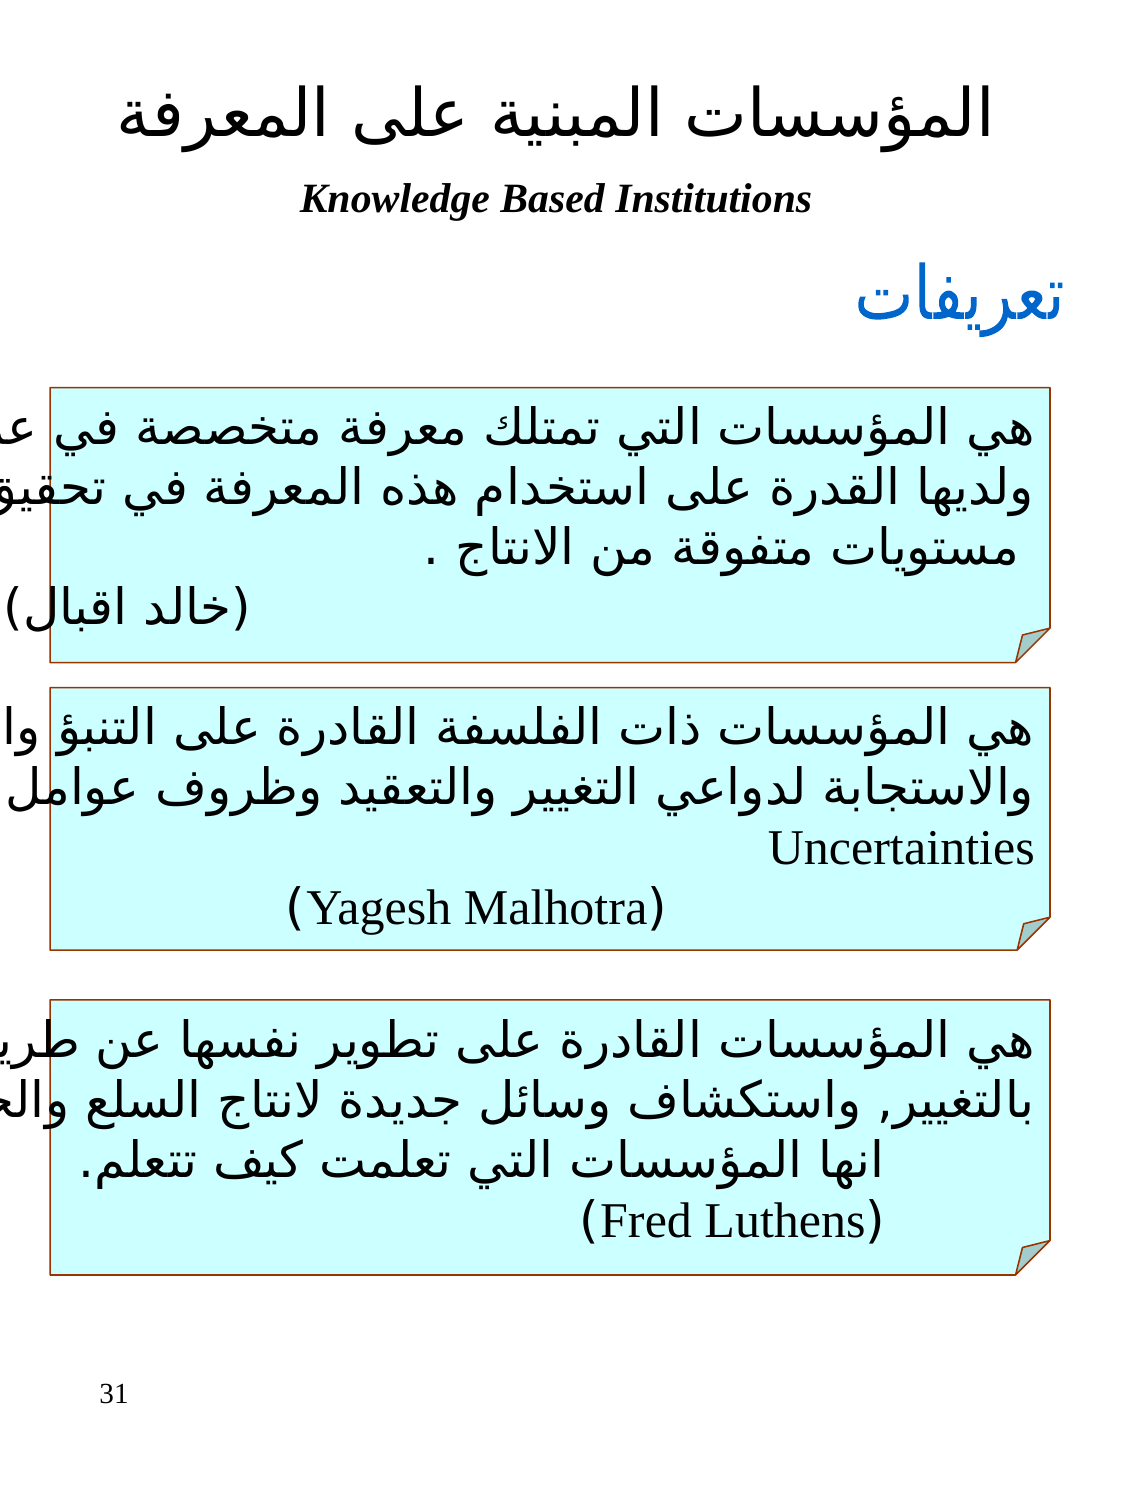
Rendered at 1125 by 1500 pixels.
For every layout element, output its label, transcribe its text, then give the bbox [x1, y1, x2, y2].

text_box هي المؤسسات ذات الفلسفة القادرة على التنبؤ والتصرف والاستجابة لدواعي التغيير والتعقيد وظروف عوامل عدم اليقين Uncertainties (Yagesh Malhotra) [50, 687, 1051, 951]
slide_number 31 [84, 1366, 319, 1467]
text_box هي المؤسسات القادرة على تطوير نفسها عن طريق التنبؤ بالتغيير, واستكشاف وسائل جديدة لانتاج السلع والخدمات. انها المؤسسات التي تعلمت كيف تتعلم. (Fred Luthens) [50, 999, 1051, 1276]
text_box هي المؤسسات التي تمتلك معرفة متخصصة في عملها, ولديها القدرة على استخدام هذه المعرفة في تحقيق مستويات متفوقة من الانتاج . (خالد اقبال) [50, 387, 1051, 663]
text_box المؤسسات المبنية على المعرفة Knowledge Based Institutions [62, 62, 1050, 228]
